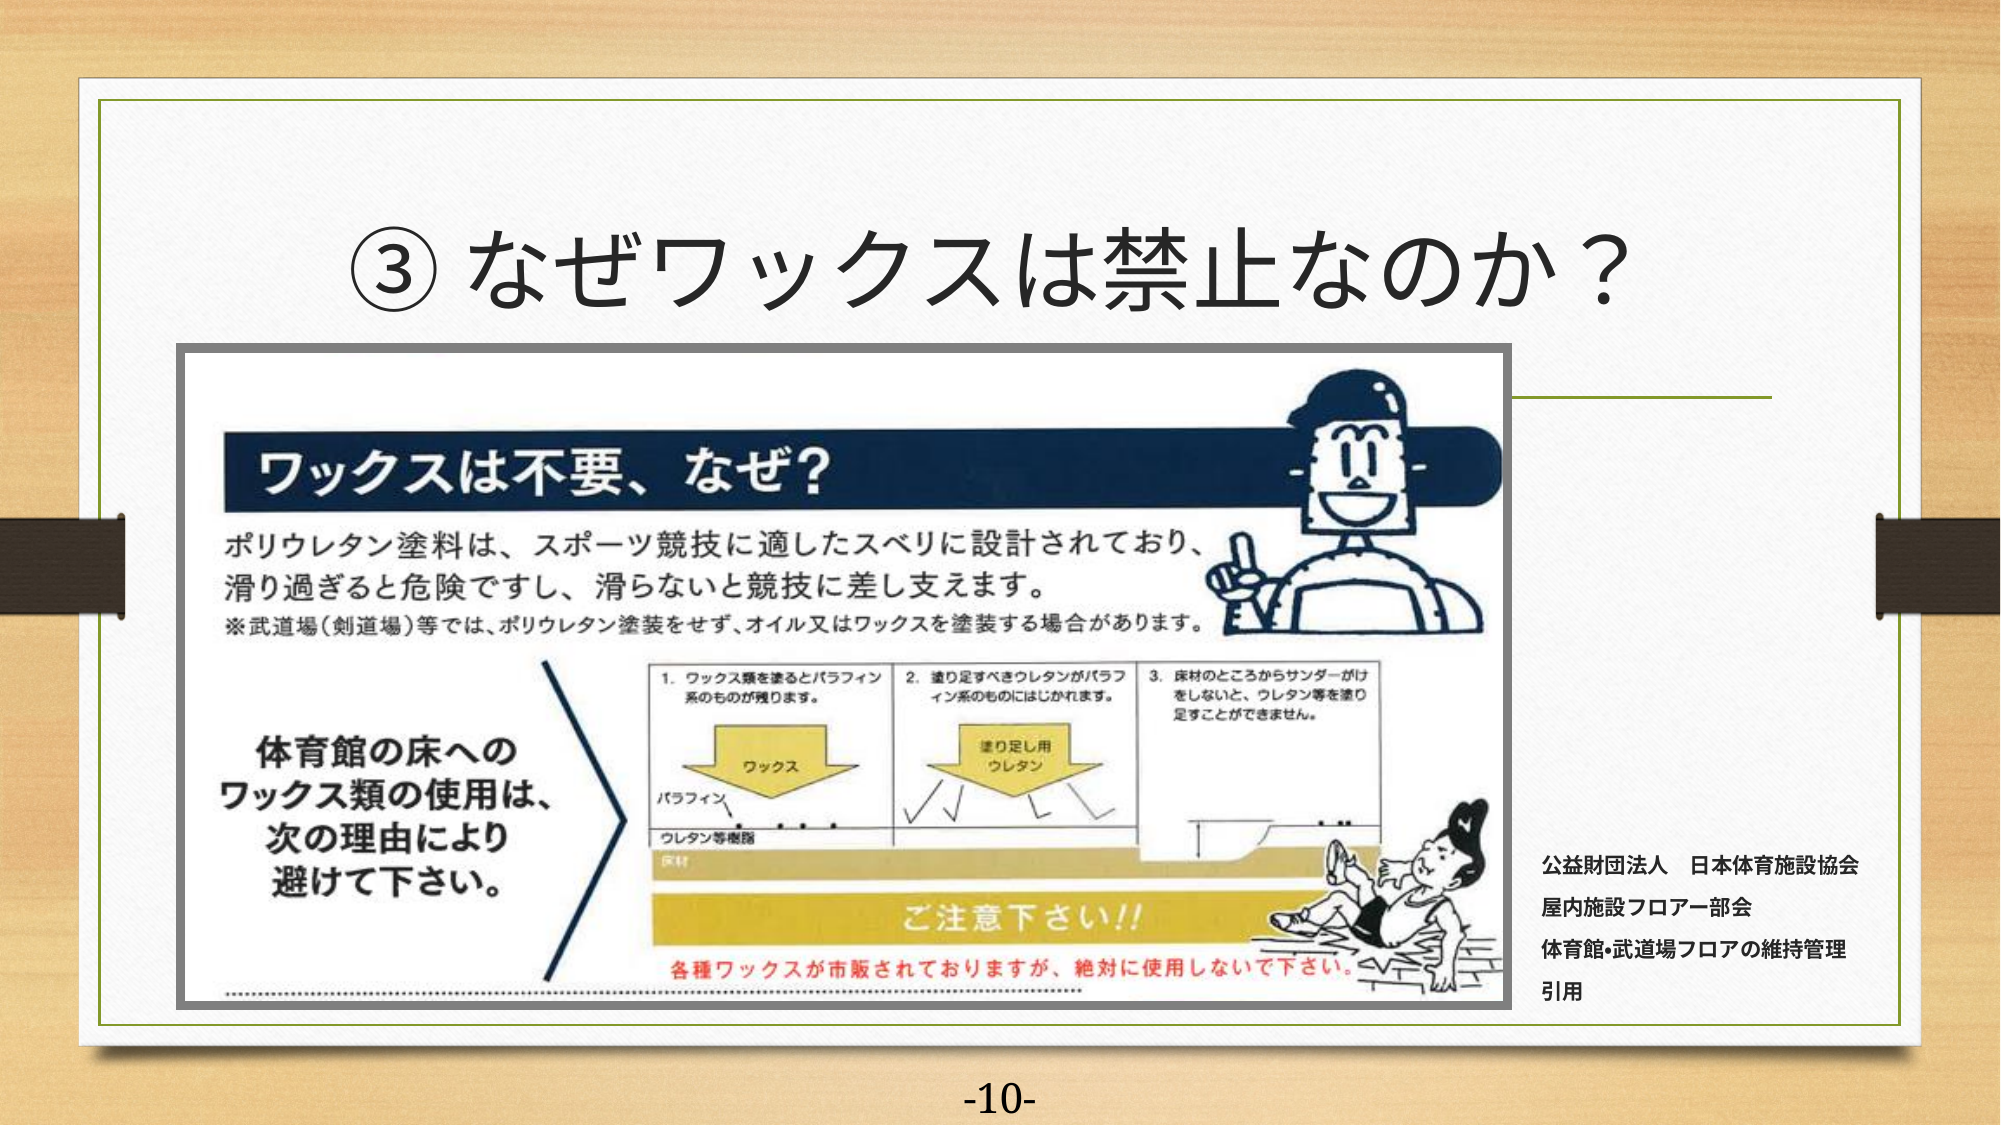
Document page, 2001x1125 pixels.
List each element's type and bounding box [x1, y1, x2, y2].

text_box [0, 0, 2000, 1125]
picture [184, 352, 1503, 1001]
